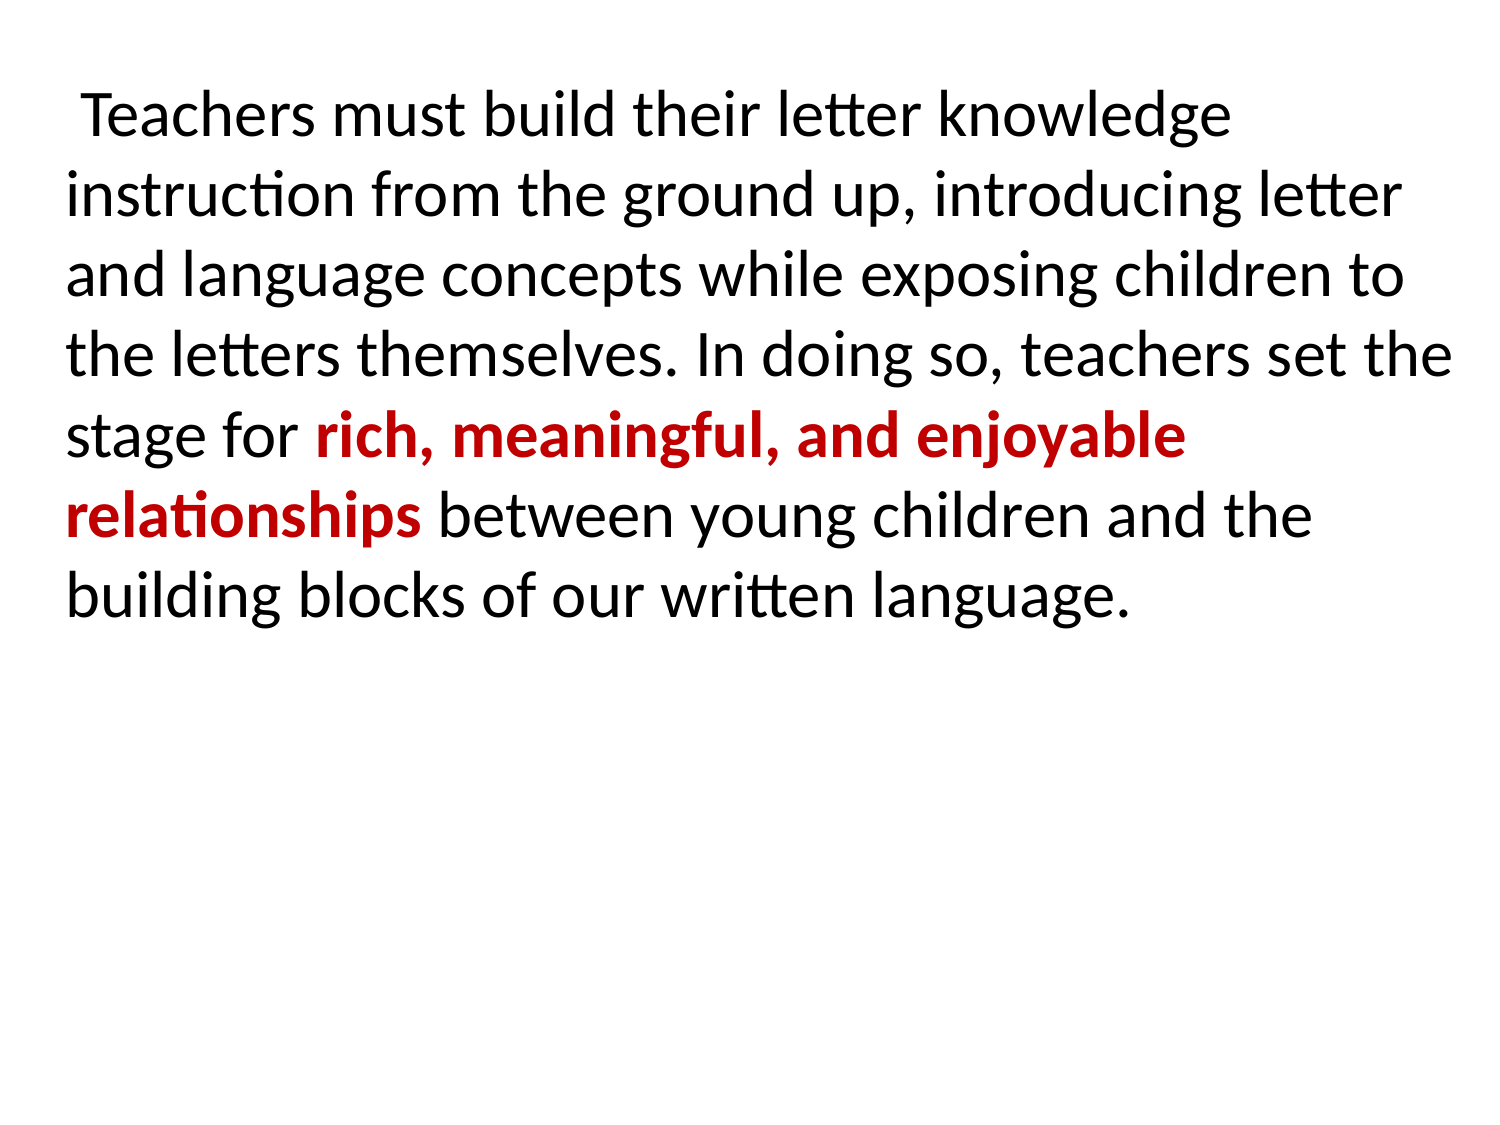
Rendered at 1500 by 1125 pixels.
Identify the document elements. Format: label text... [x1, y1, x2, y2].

list Teachers must build their letter knowledge instruction from the ground up, introducing letter and language concepts while exposing children to the letters themselves. In doing so, teachers set the stage for rich, meaningful, and enjoyable relationships between young children and the building blocks of our written language. [50, 62, 1475, 1050]
